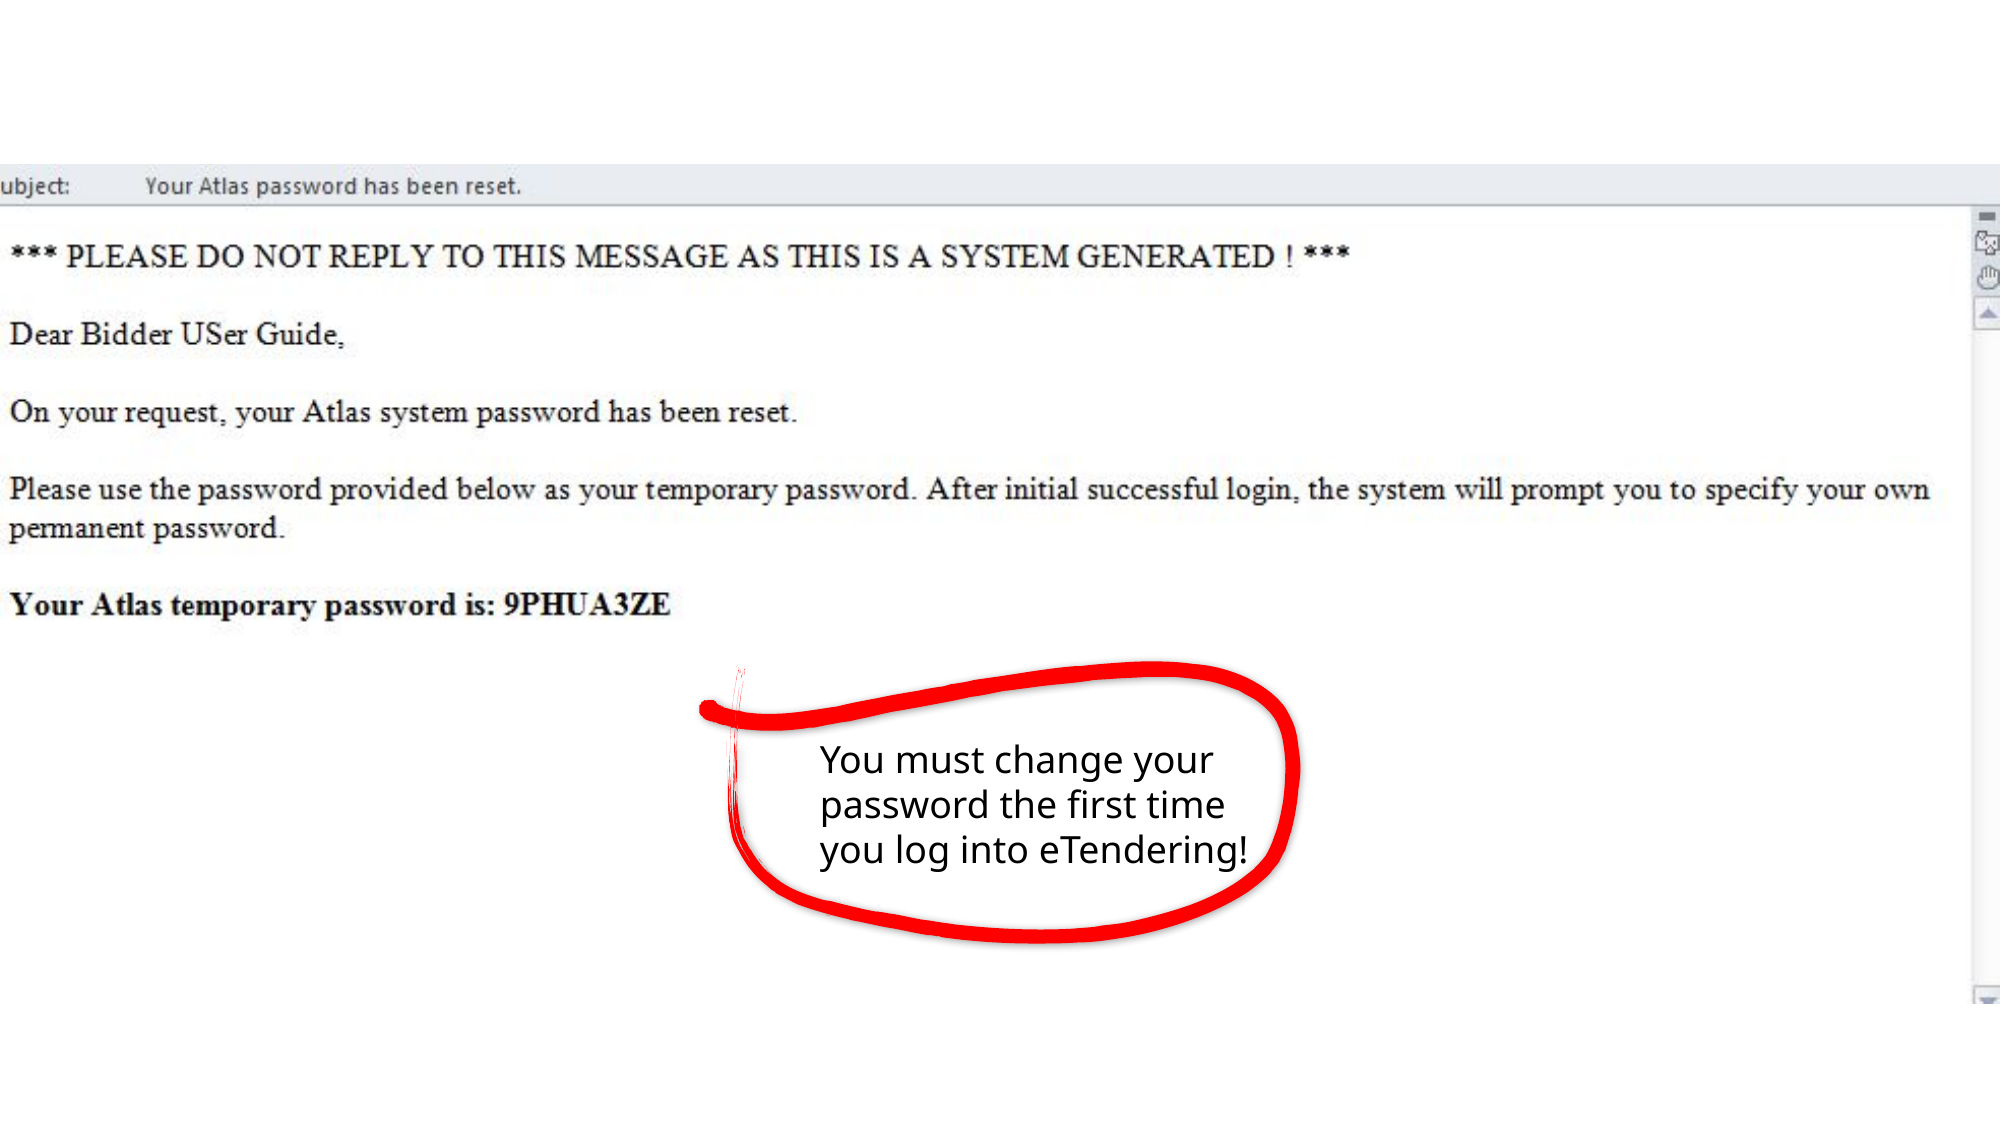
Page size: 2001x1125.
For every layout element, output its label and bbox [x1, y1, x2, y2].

picture [0, 164, 2000, 1004]
text_box [699, 660, 1301, 944]
